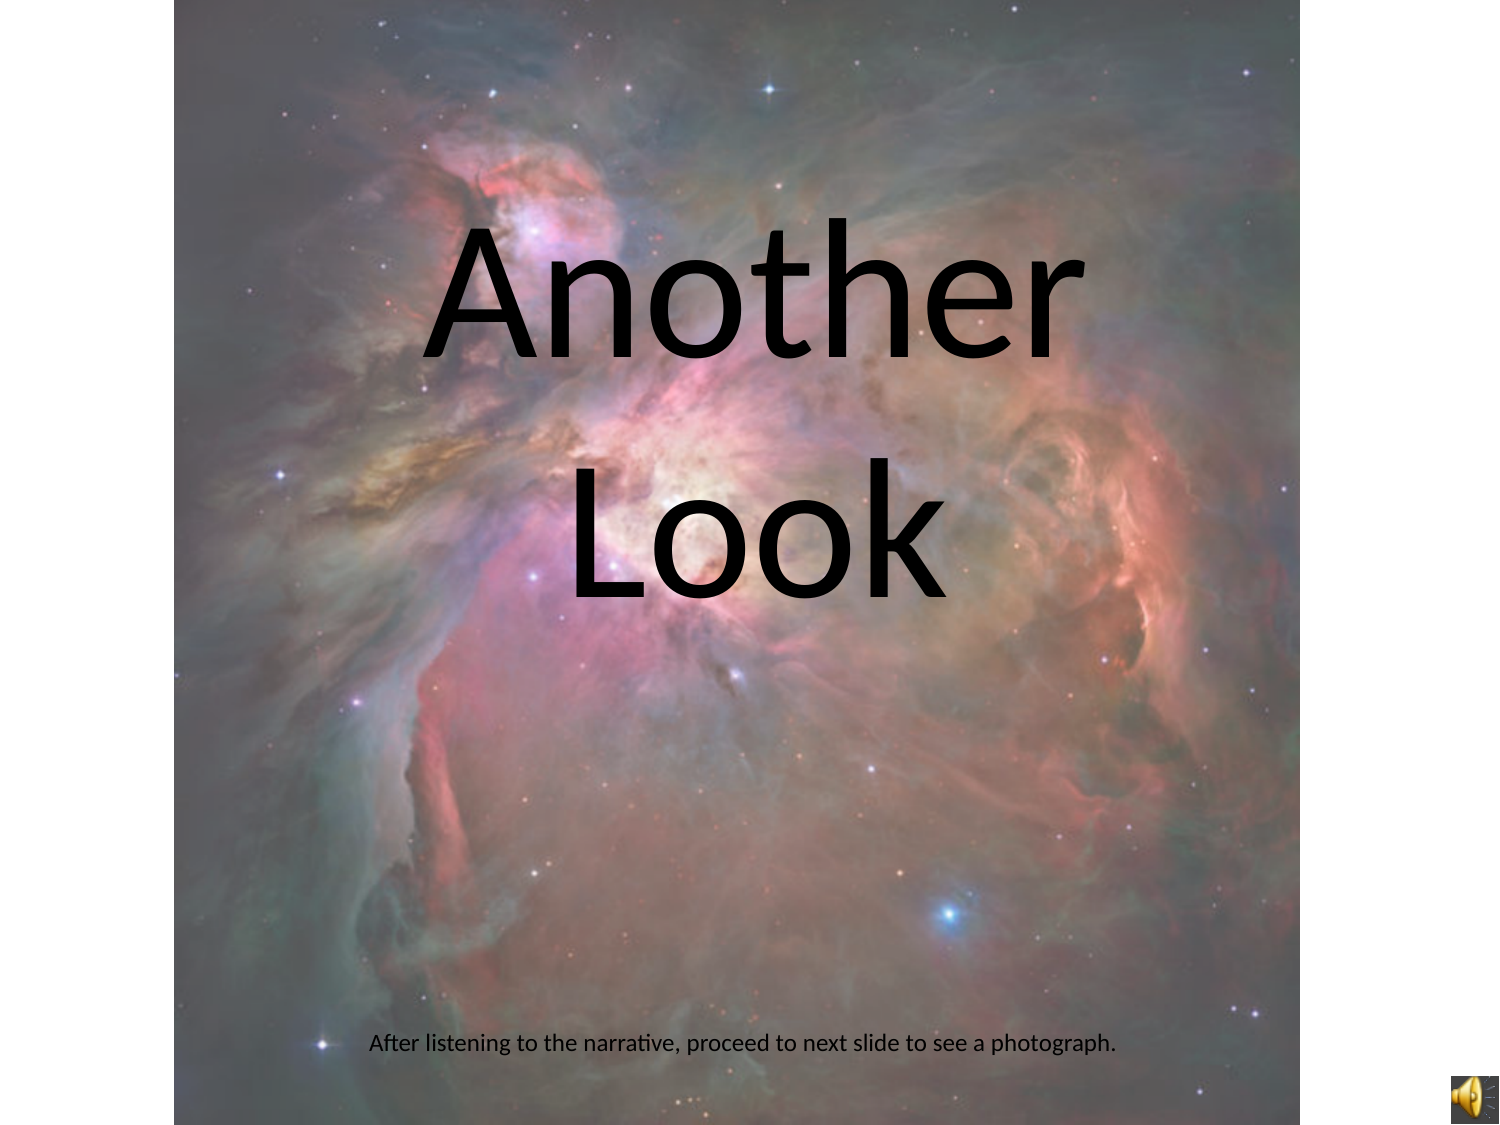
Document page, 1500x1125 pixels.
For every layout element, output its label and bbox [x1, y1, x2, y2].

picture [174, 0, 1301, 1125]
picture [1449, 1074, 1500, 1125]
